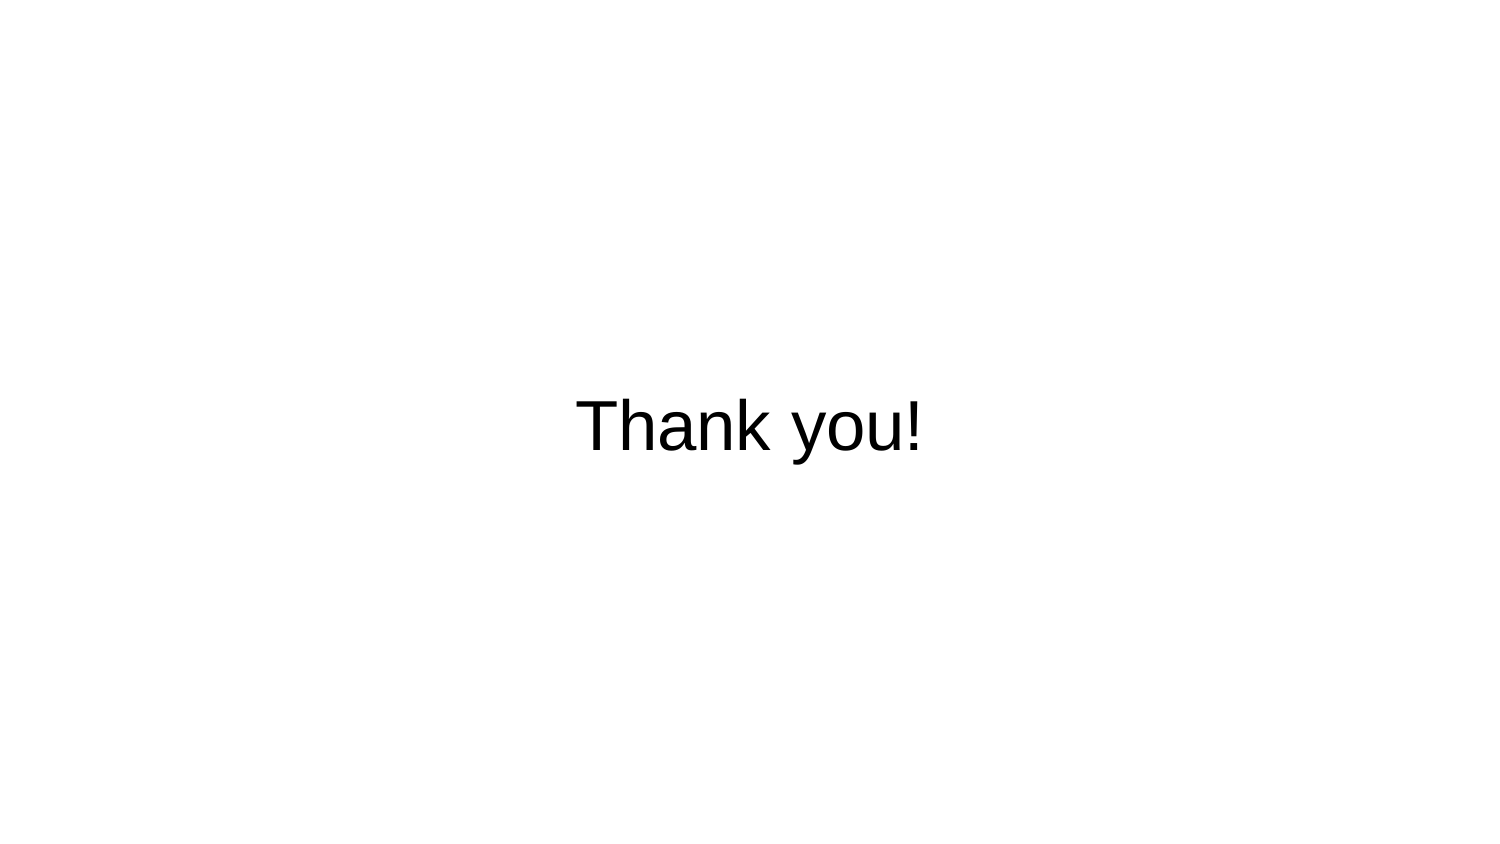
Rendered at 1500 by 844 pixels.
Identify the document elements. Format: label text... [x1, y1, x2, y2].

title Thank you! [51, 355, 1449, 489]
